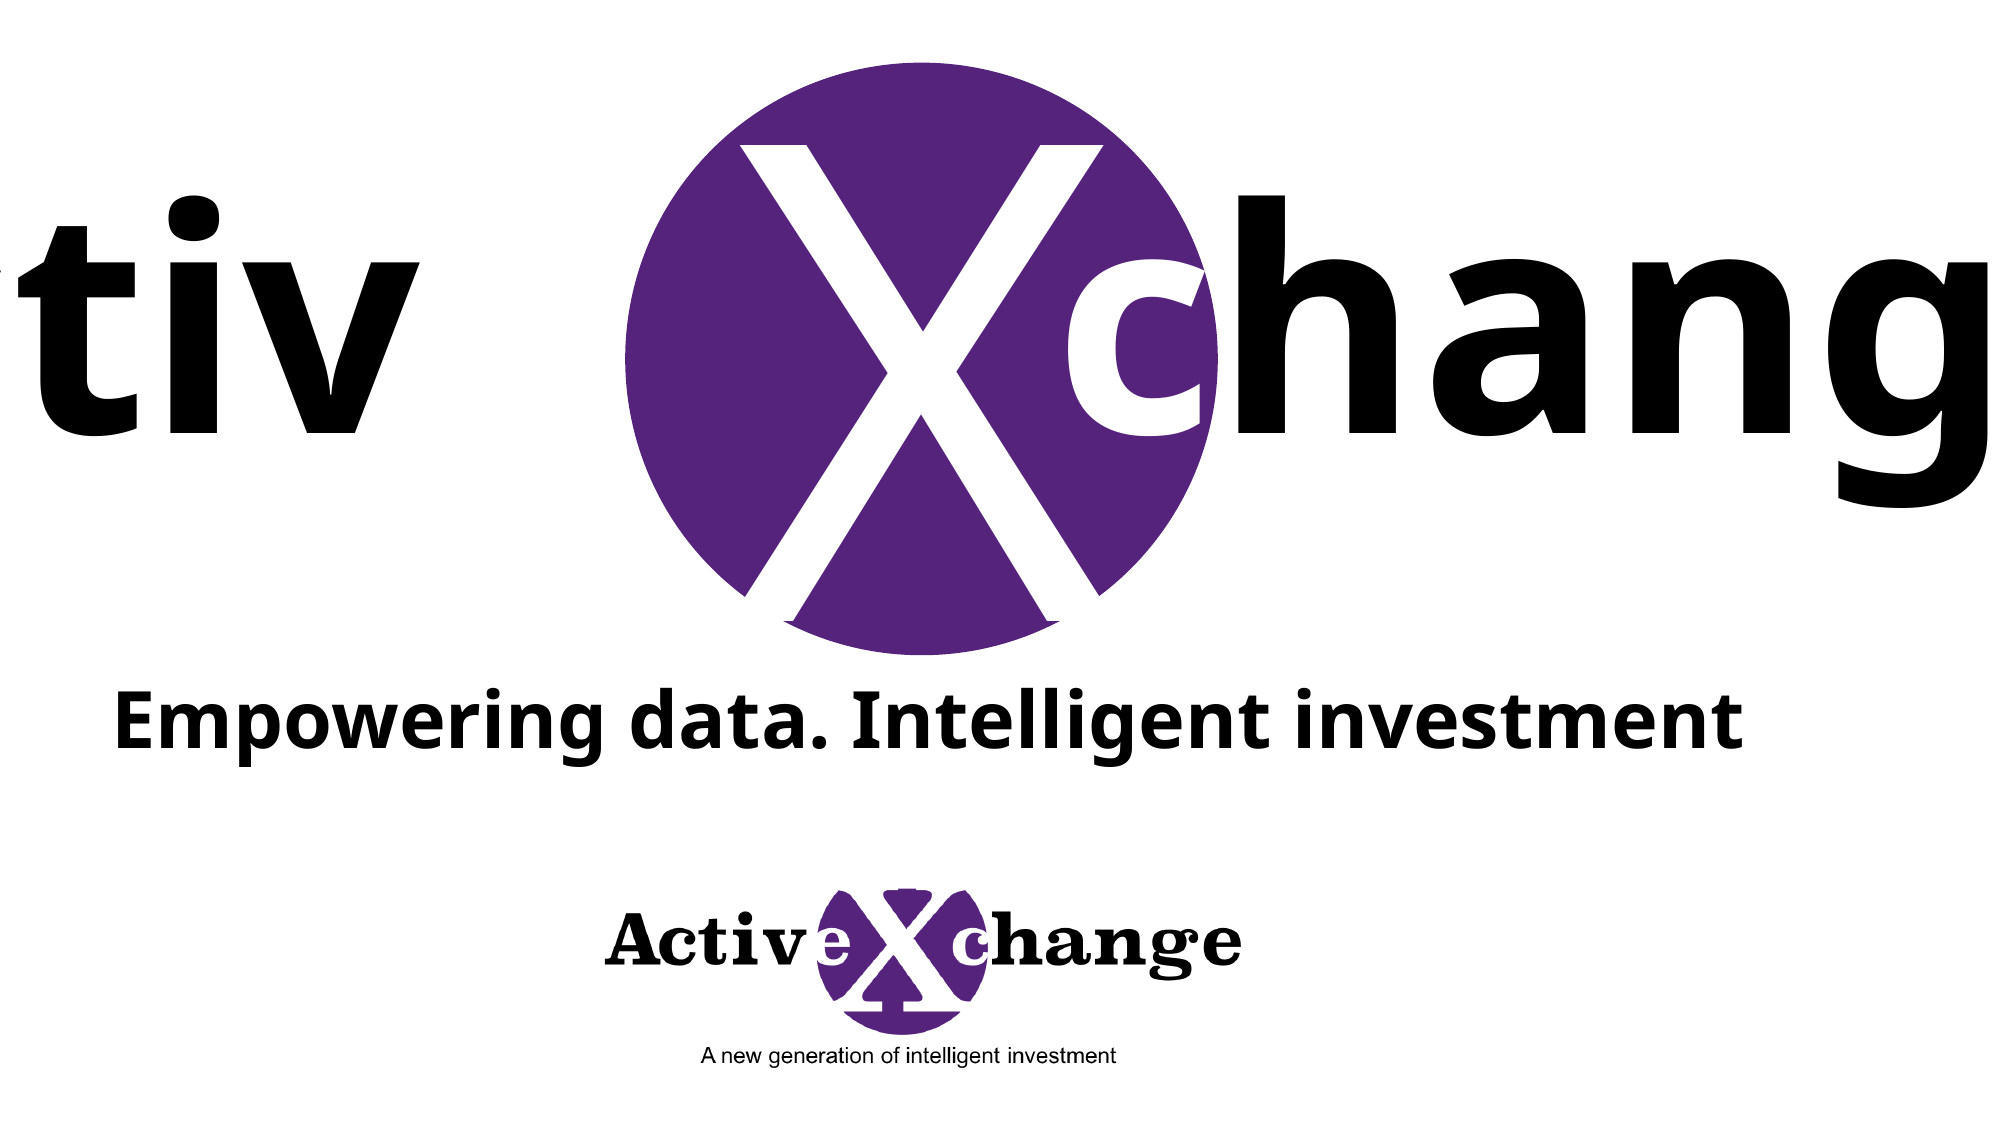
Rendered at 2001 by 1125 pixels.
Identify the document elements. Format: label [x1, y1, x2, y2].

picture [554, 889, 1289, 1125]
text_box [0, 0, 2000, 889]
